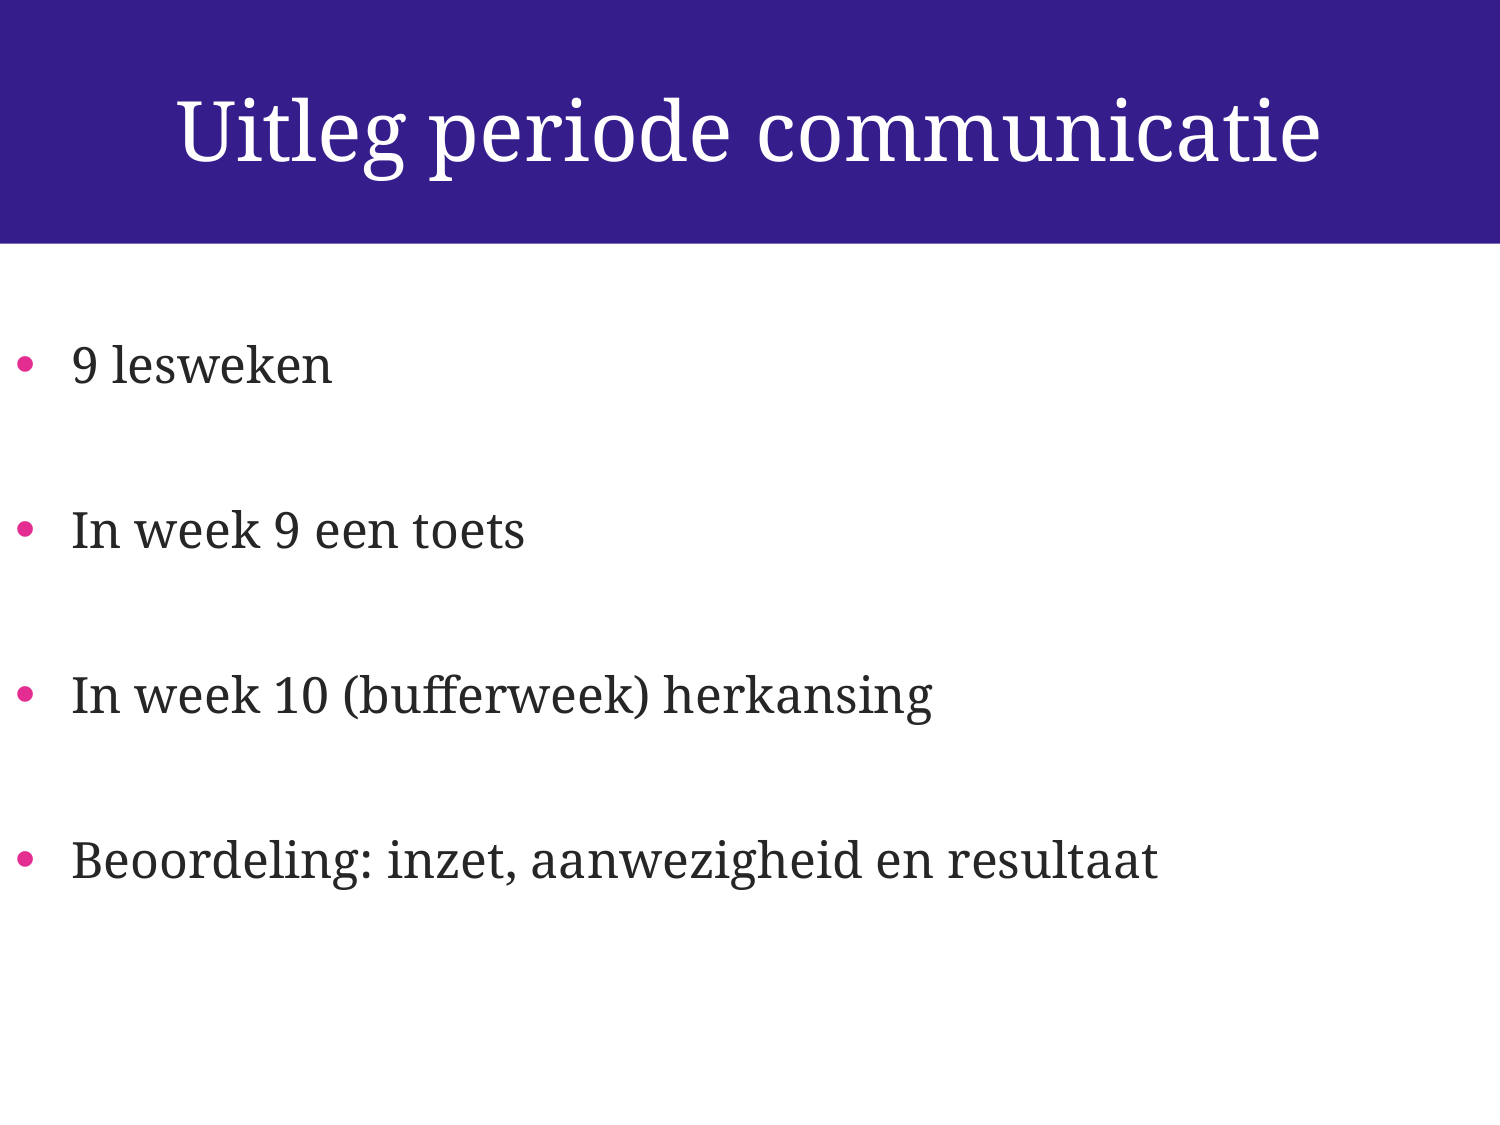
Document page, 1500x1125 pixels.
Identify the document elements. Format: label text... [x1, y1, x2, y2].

list 9 lesweken In week 9 een toets In week 10 (bufferweek) herkansing Beoordeling: inzet, aanwezigheid en resultaat [0, 243, 1500, 1125]
title Uitleg periode communicatie [0, 0, 1500, 243]
